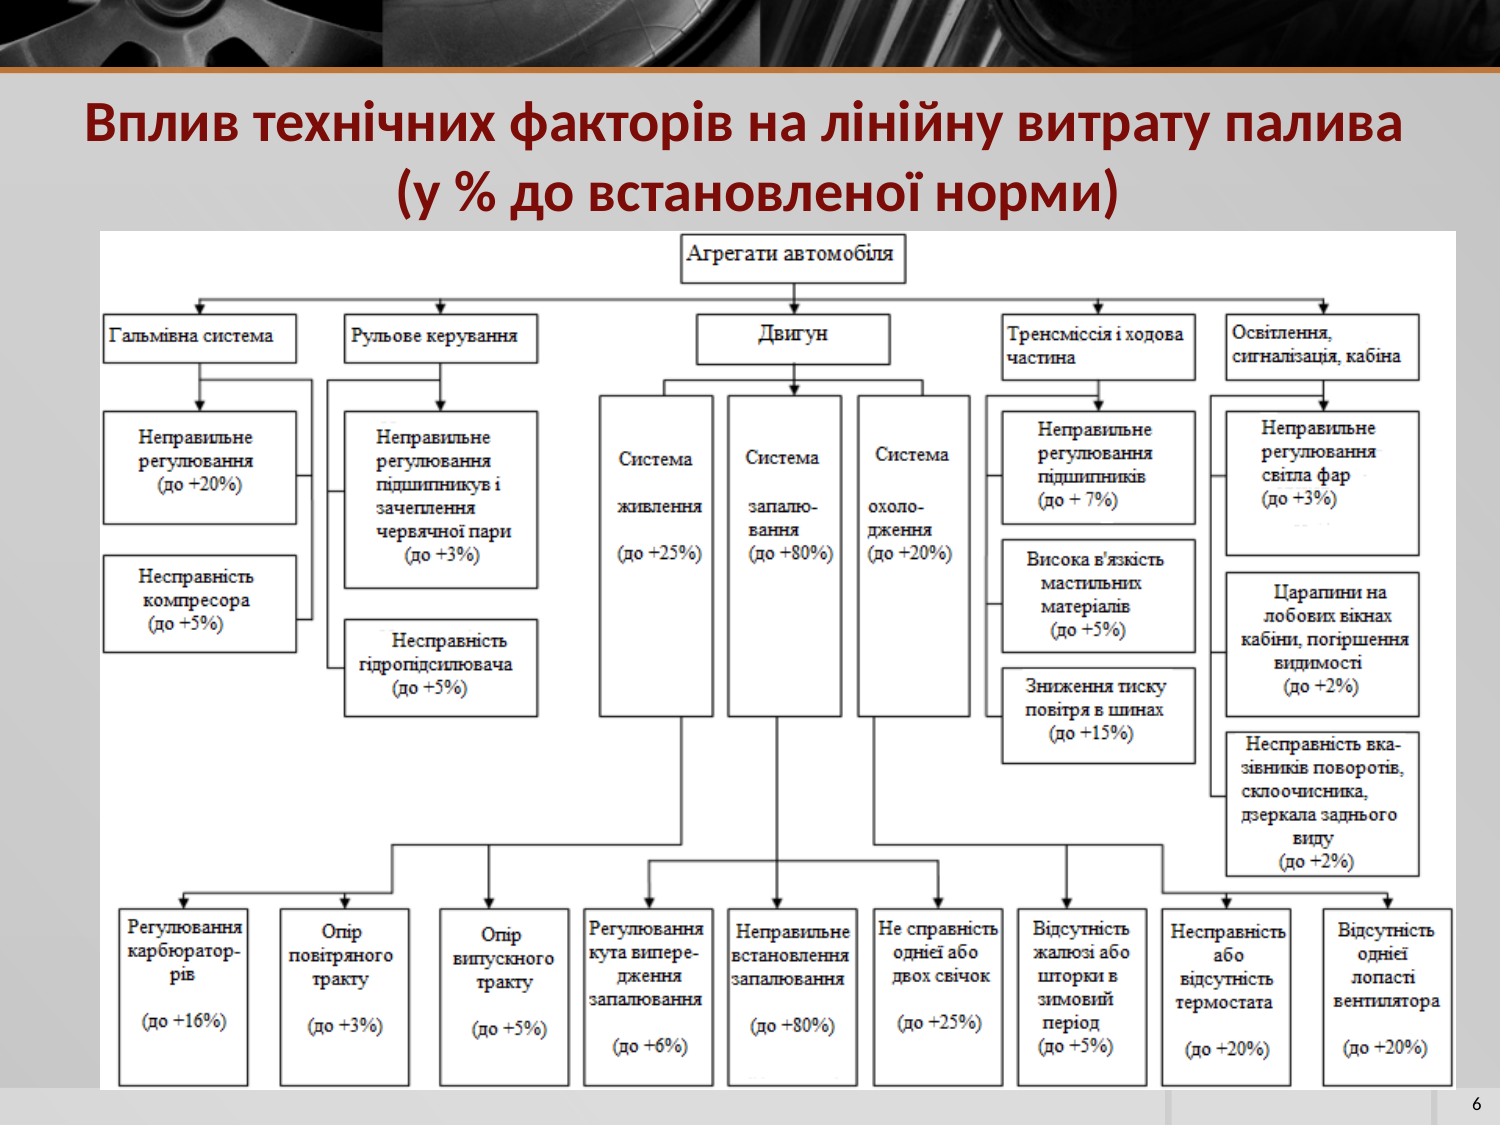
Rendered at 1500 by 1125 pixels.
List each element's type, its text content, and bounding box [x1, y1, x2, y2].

slide_number 6 [1434, 1084, 1497, 1122]
picture [0, 0, 1500, 67]
title Вплив технічних факторів на лінійну витрату палива (у % до встановленої норми) [76, 78, 1427, 229]
picture [100, 231, 1456, 1090]
